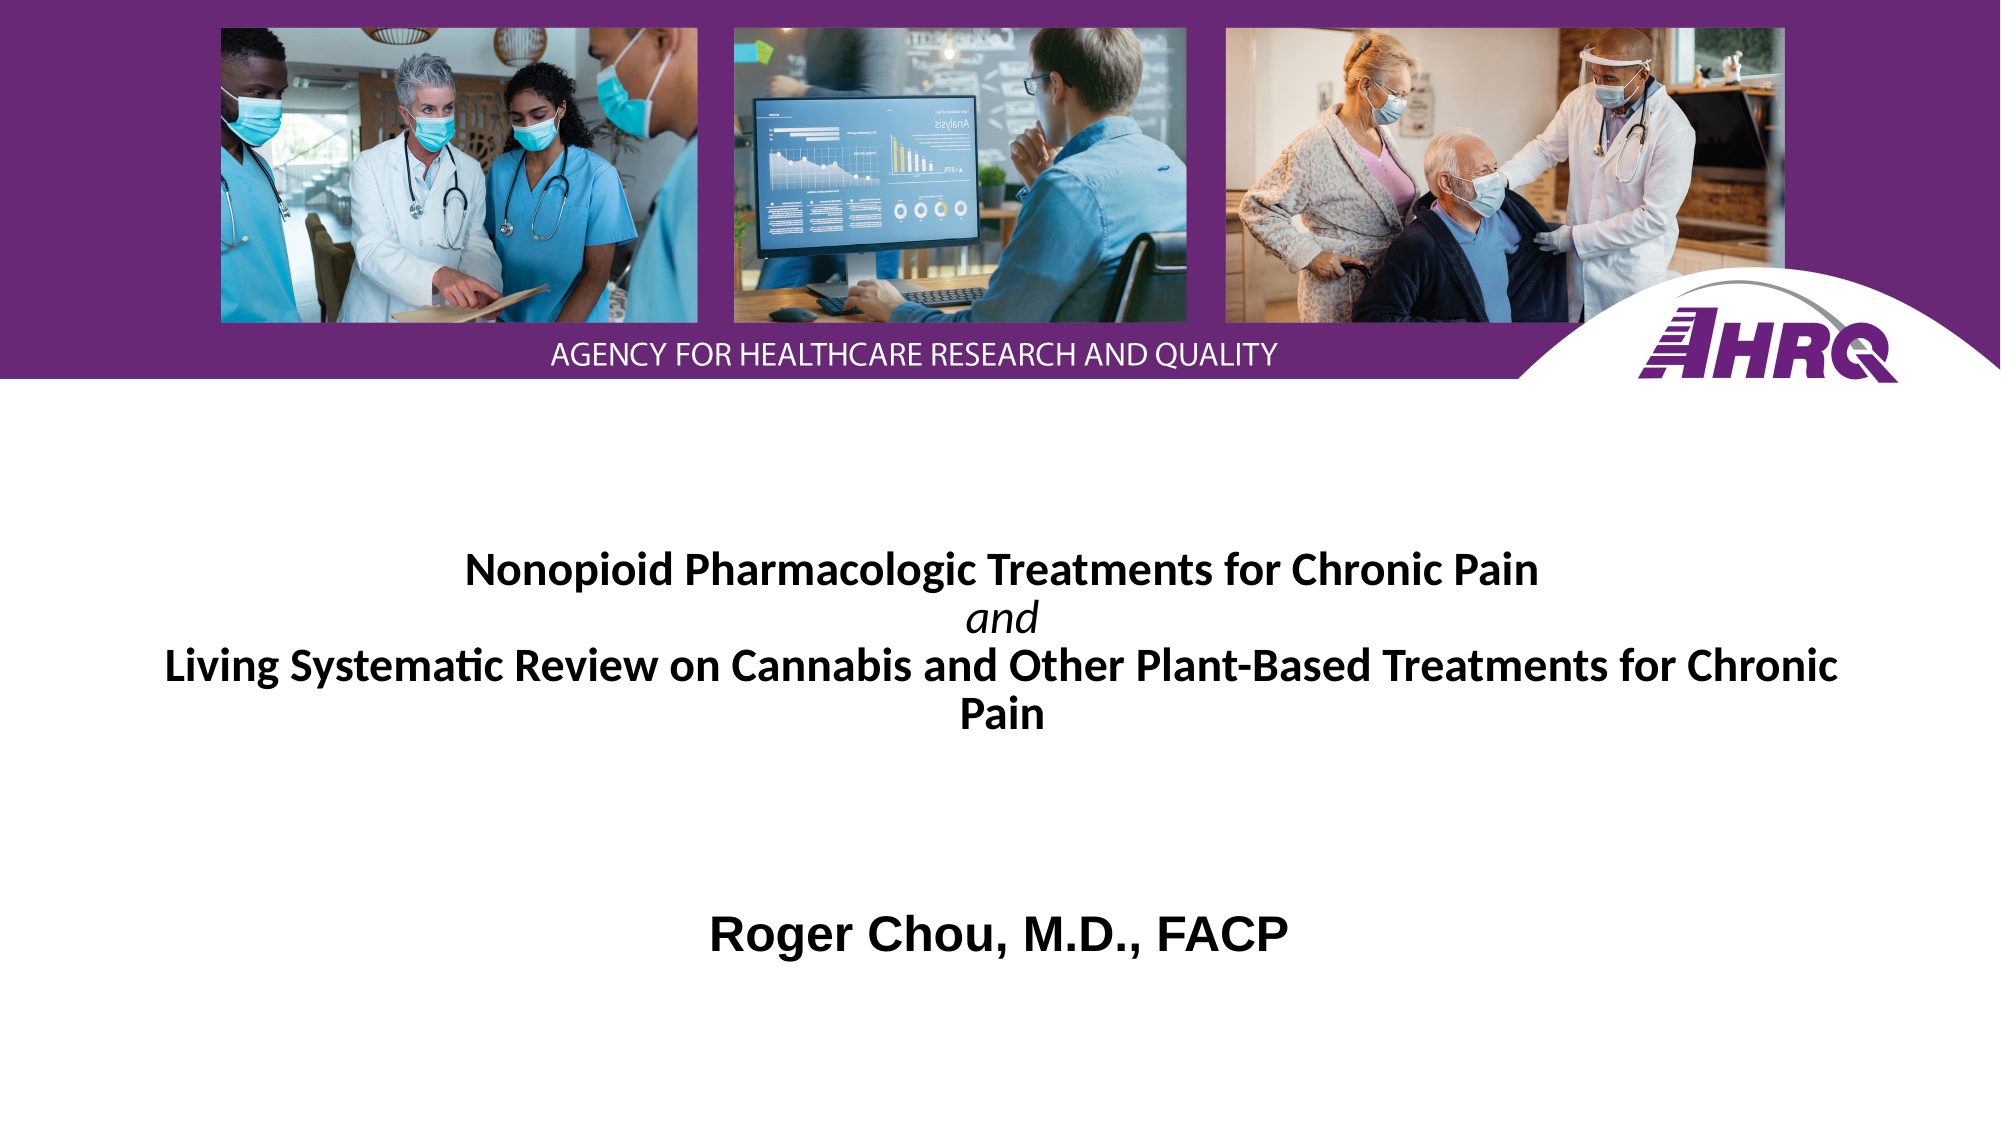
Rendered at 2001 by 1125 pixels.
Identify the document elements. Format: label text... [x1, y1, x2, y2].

title Nonopioid Pharmacologic Treatments for Chronic Pain and Living Systematic Review on Cannabis and Other Plant-Based Treatments for Chronic Pain [102, 487, 1903, 750]
list Roger Chou, M.D., FACP [99, 837, 1900, 1030]
picture [0, 0, 2001, 1125]
